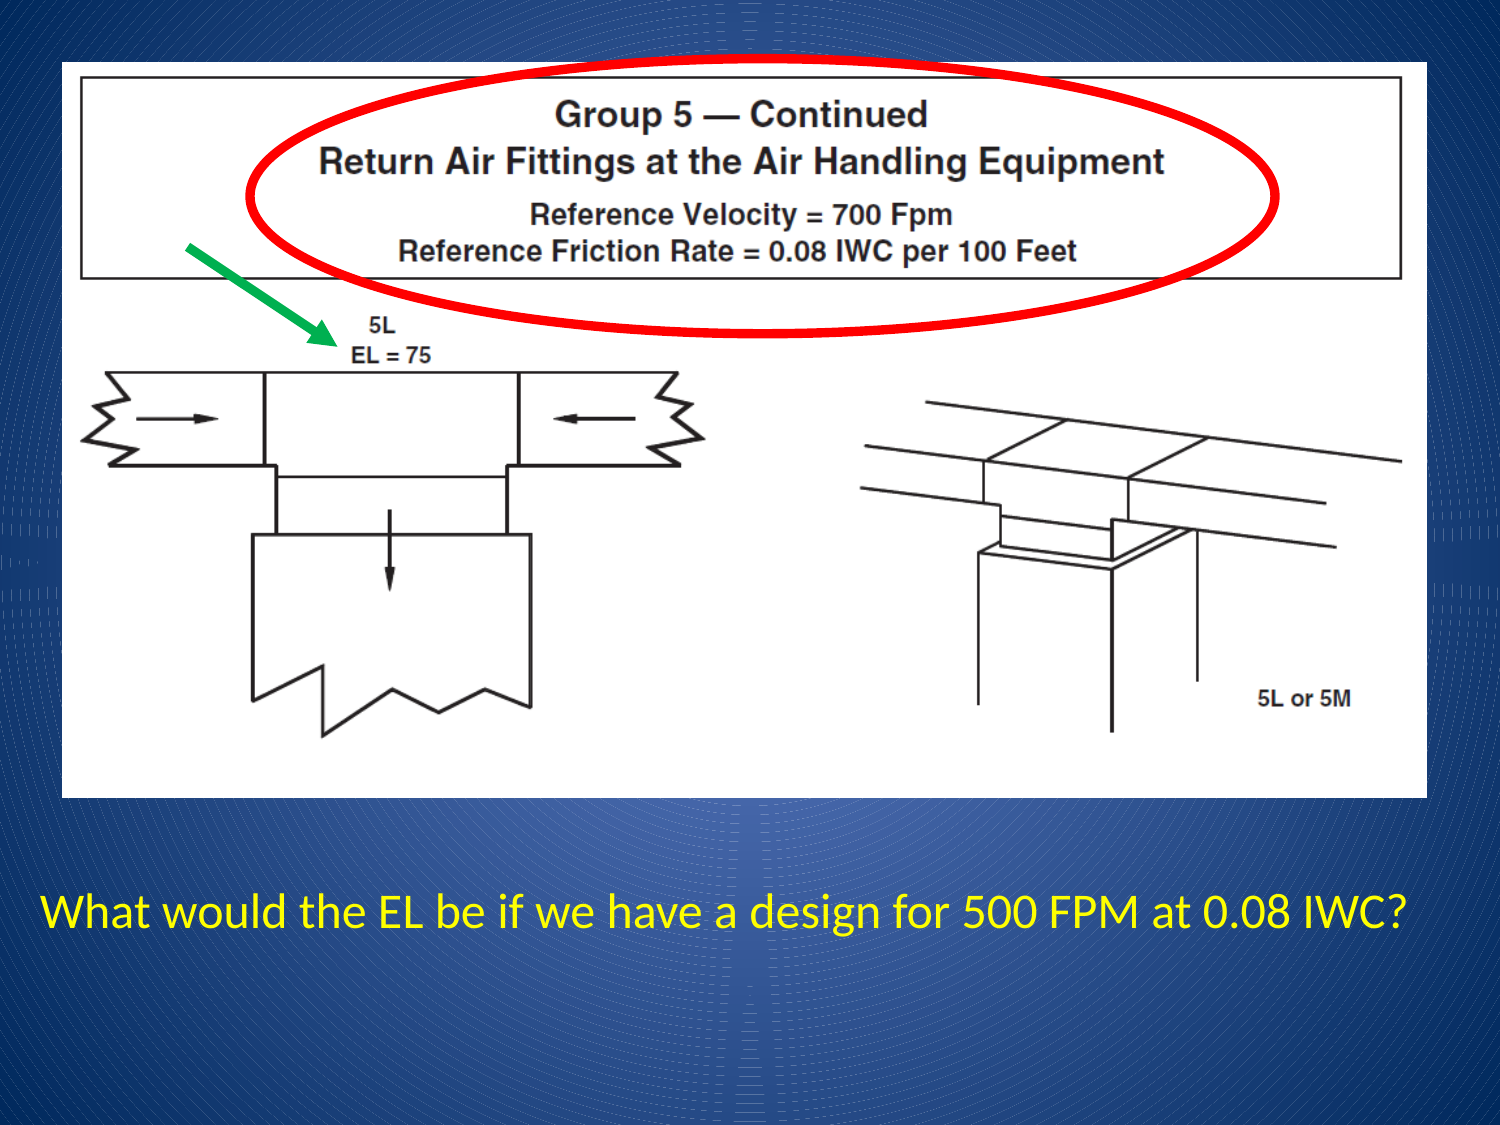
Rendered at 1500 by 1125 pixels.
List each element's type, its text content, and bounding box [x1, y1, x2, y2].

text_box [187, 246, 338, 347]
text_box [648, 56, 877, 60]
text_box What would the EL be if we have a design for 500 FPM at 0.08 IWC? [24, 871, 1475, 947]
picture [62, 62, 1428, 798]
